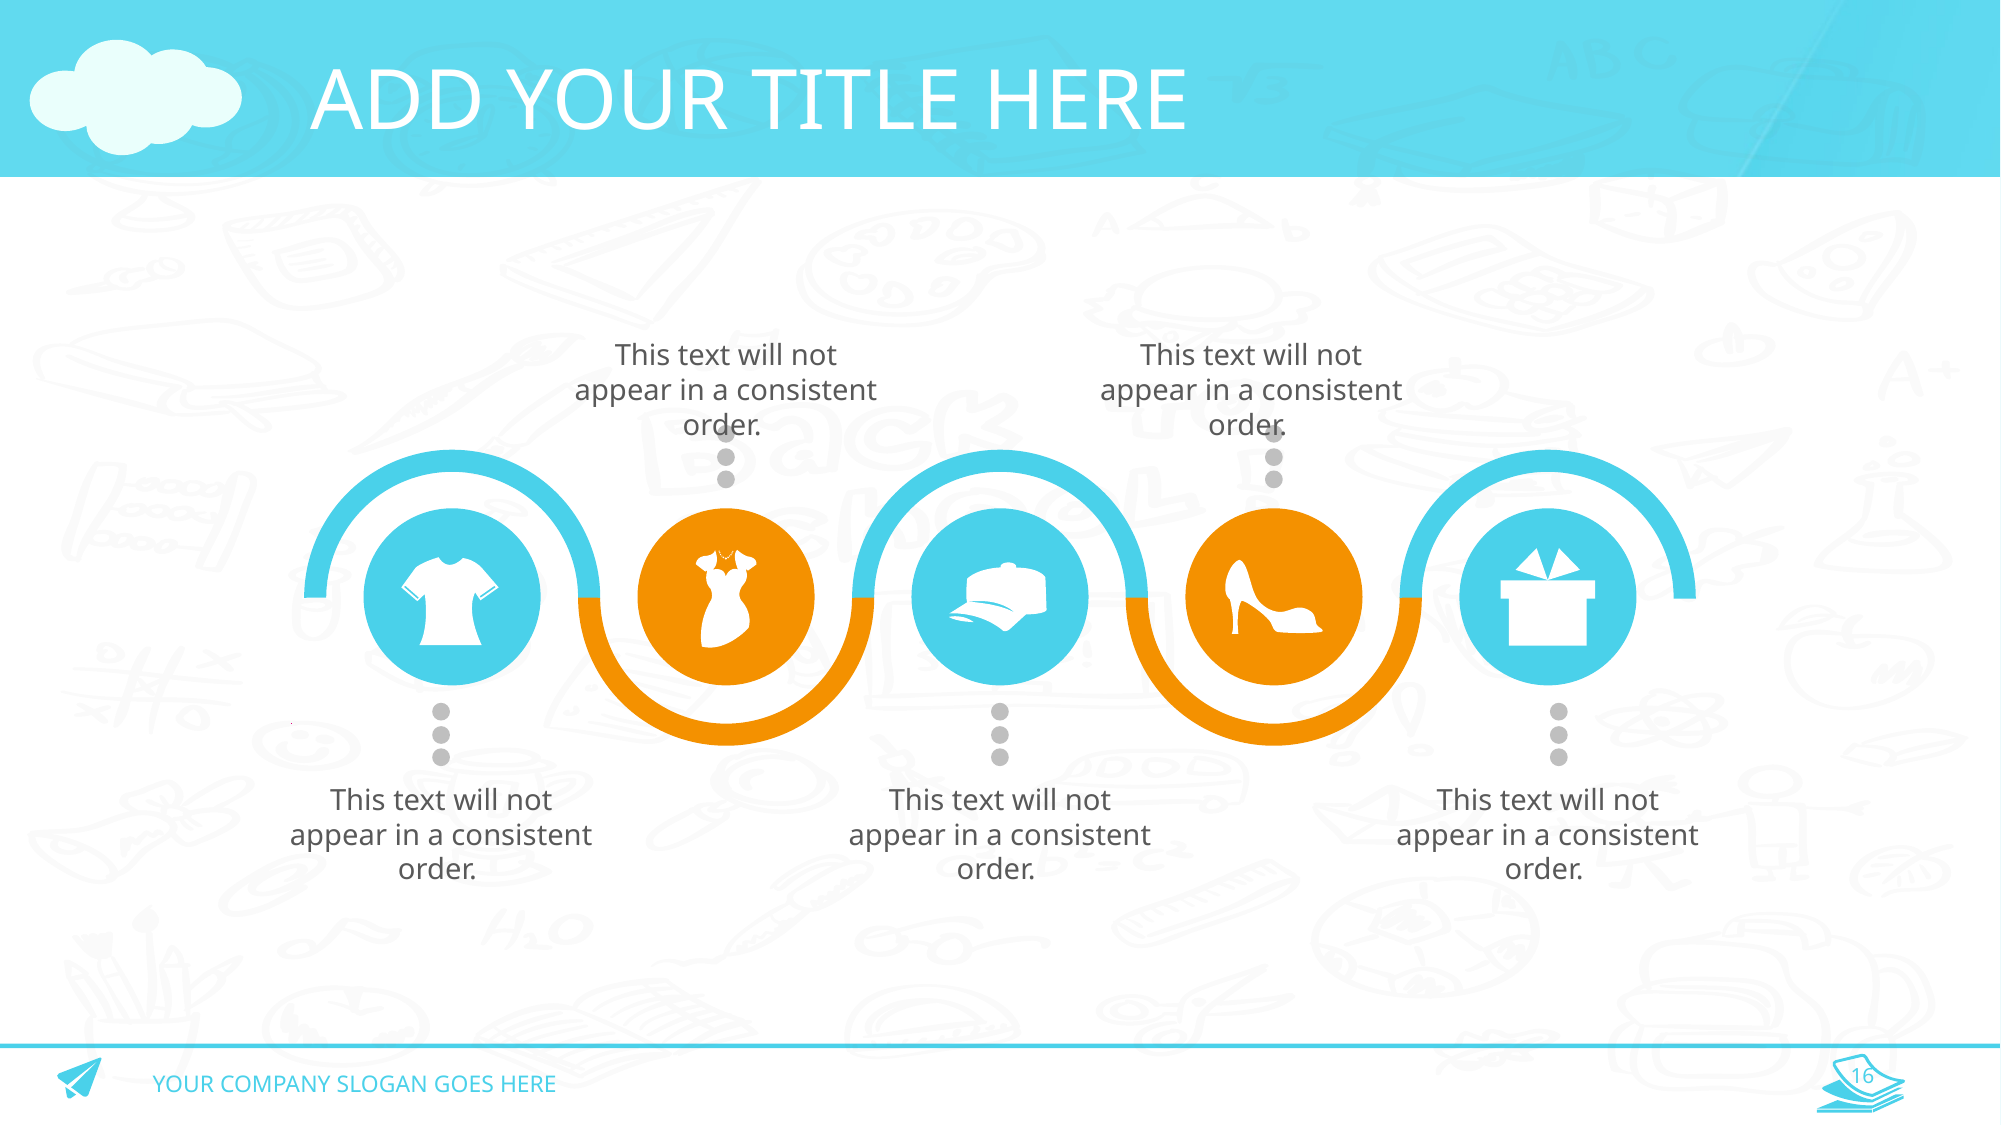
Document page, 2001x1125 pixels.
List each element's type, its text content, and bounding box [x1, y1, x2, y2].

text_box [1263, 449, 1284, 468]
footer YOUR COMPANY SLOGAN GOES HERE [137, 1053, 813, 1113]
text_box This text will not appear in a consistent order. [270, 773, 612, 894]
text_box [1124, 596, 1423, 747]
text_box [1500, 548, 1596, 646]
text_box This text will not appear in a consistent order. [555, 328, 897, 449]
title ADD YOUR TITLE HERE [295, 28, 1863, 177]
text_box This text will not appear in a consistent order. [1080, 328, 1422, 449]
text_box [431, 725, 451, 745]
text_box [716, 469, 736, 490]
text_box [949, 562, 1047, 632]
text_box [1225, 559, 1323, 634]
text_box [1263, 469, 1284, 490]
text_box This text will not appear in a consistent order. [1377, 773, 1719, 894]
text_box [910, 507, 1090, 687]
text_box This text will not appear in a consistent order. [829, 773, 1171, 894]
text_box [716, 449, 736, 468]
text_box [948, 616, 974, 623]
text_box [1548, 725, 1569, 745]
text_box [990, 725, 1010, 745]
text_box [1184, 507, 1364, 687]
text_box [1458, 507, 1638, 687]
text_box [851, 448, 1149, 599]
text_box [362, 507, 542, 687]
text_box [1398, 448, 1697, 600]
text_box [431, 747, 451, 768]
picture [0, 0, 2001, 1125]
text_box [1548, 701, 1569, 722]
text_box [431, 701, 451, 722]
text_box [990, 747, 1010, 768]
text_box [990, 701, 1010, 722]
text_box [401, 557, 499, 646]
text_box [303, 448, 602, 599]
text_box [1548, 747, 1569, 768]
text_box [577, 596, 876, 747]
text_box [695, 549, 757, 648]
text_box [636, 507, 816, 687]
